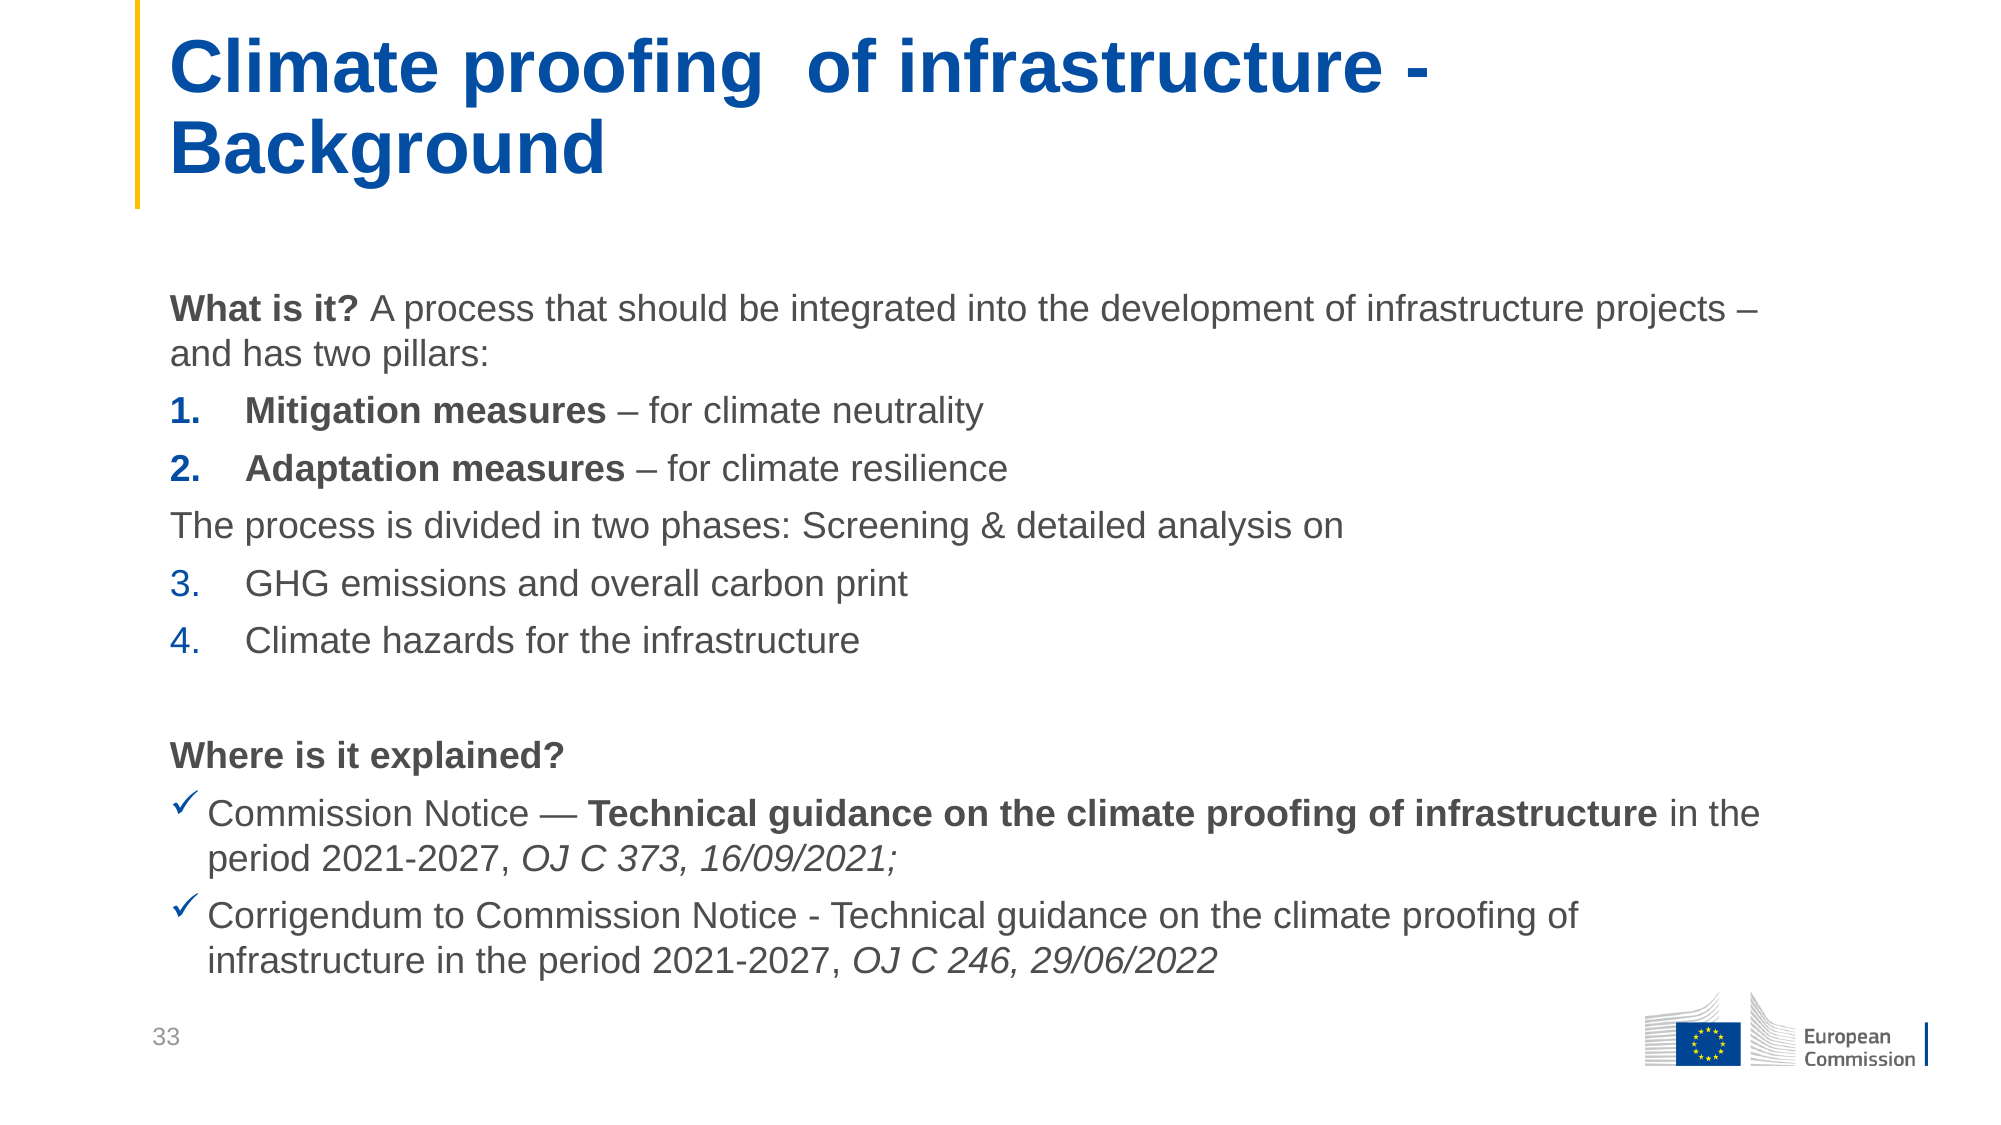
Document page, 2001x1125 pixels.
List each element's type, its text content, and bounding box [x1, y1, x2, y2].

picture [1645, 991, 1928, 1066]
slide_number 33 [137, 1005, 588, 1066]
list What is it? A process that should be integrated into the development of infrastructure projects – and has two pillars: Mitigation measures – for climate neutrality Adaptation measures – for climate resilience The process is divided in two phases: Screening & detailed analysis on GHG emissions and overall carbon print Climate hazards for the infrastructure Where is it explained? Commission Notice — Technical guidance on the climate proofing of infrastructure in the period 2021-2027, OJ C 373, 16/09/2021; Corrigendum to Commission Notice - Technical guidance on the climate proofing of infrastructure in the period 2021-2027, OJ C 246, 29/06/2022 [154, 275, 1799, 1034]
title Climate proofing of infrastructure - Background [154, 20, 1893, 190]
